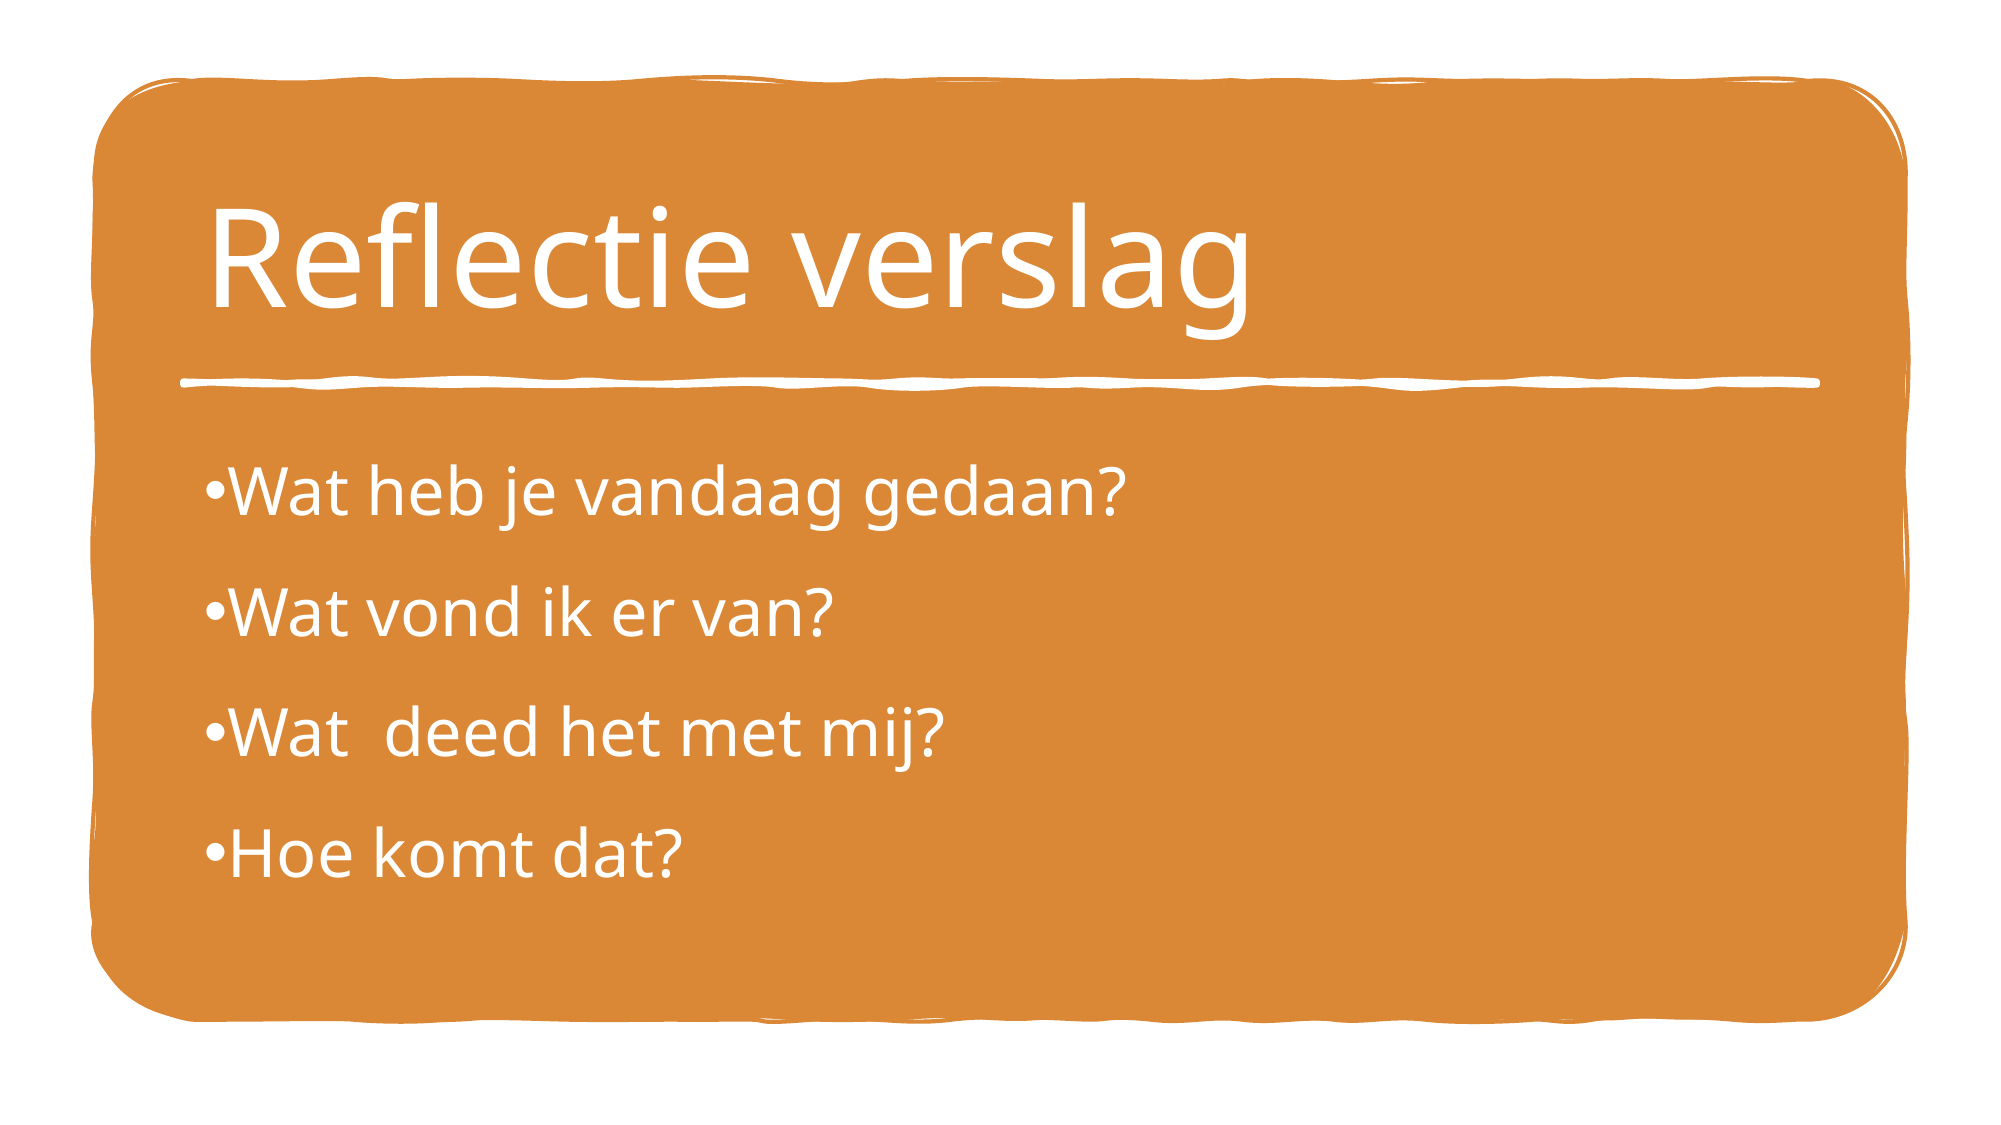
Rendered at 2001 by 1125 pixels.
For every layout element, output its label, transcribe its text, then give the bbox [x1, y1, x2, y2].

text_box [90, 76, 1910, 1023]
list Wat heb je vandaag gedaan? Wat vond ik er van? Wat deed het met mij? Hoe komt dat? [188, 427, 1812, 967]
title Reflectie verslag [188, 145, 1812, 364]
text_box [0, 0, 2000, 1125]
text_box [182, 376, 1818, 389]
